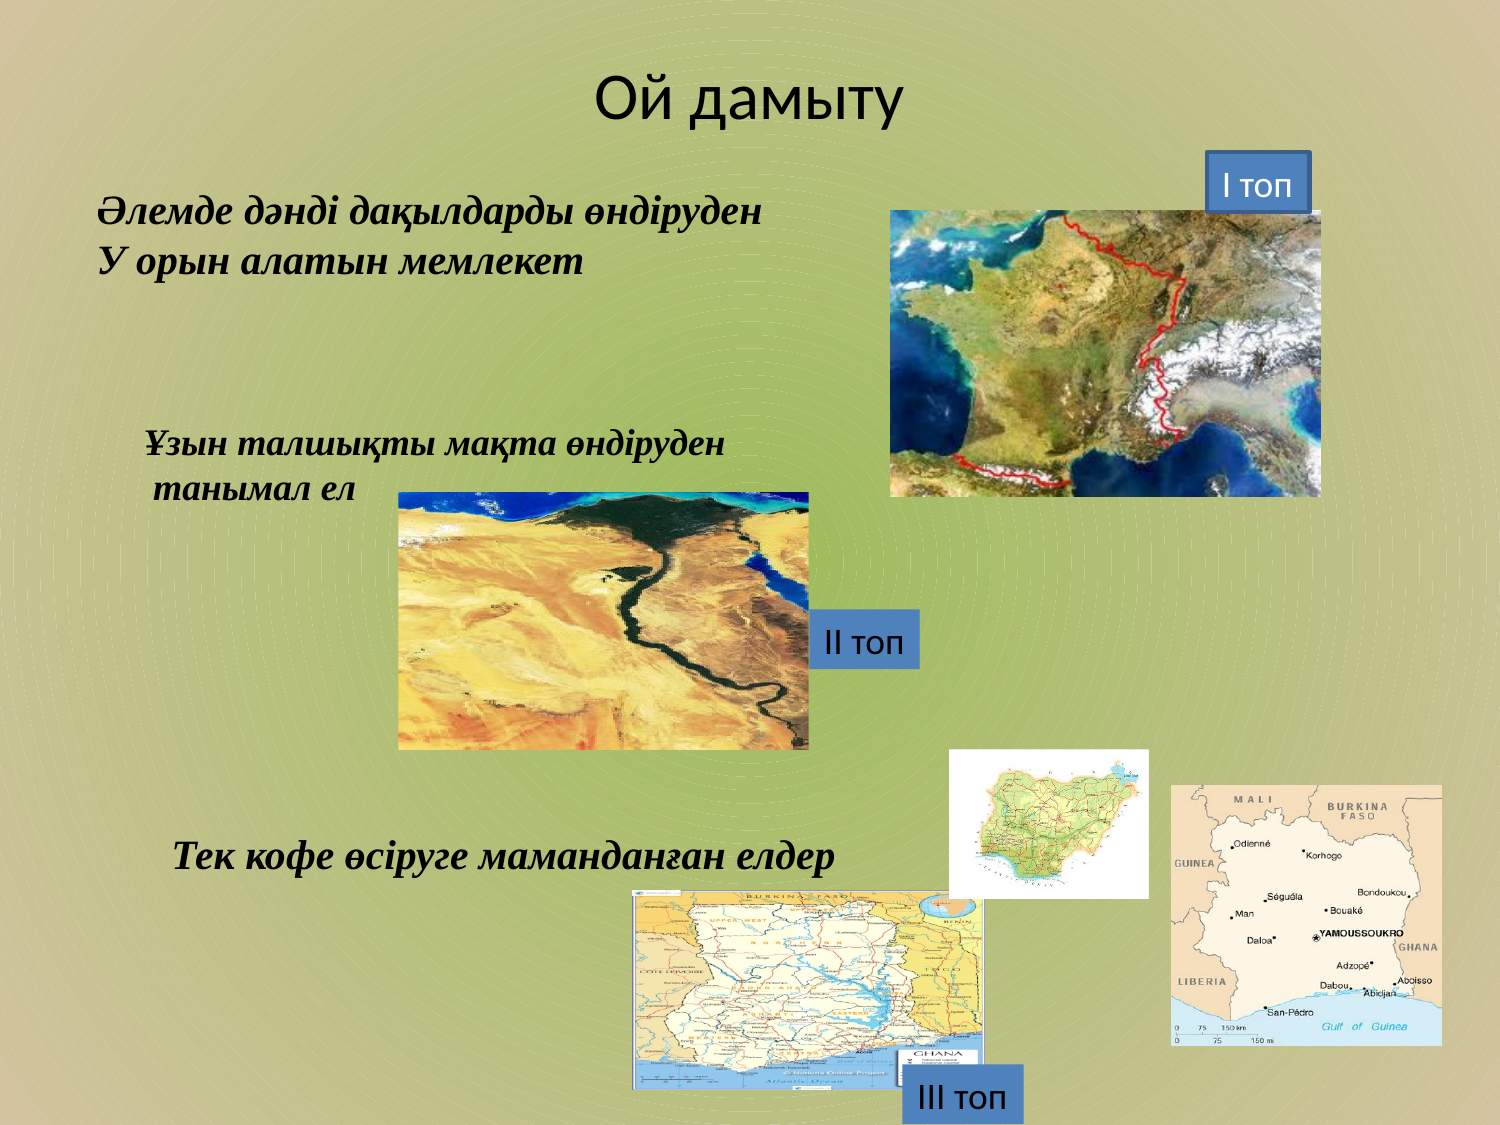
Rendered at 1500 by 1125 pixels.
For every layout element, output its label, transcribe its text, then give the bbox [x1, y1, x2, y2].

text_box ІІ топ [813, 609, 920, 670]
text_box Әлемде дәнді дақылдарды өндіруден У орын алатын мемлекет [81, 175, 786, 291]
picture [890, 210, 1321, 498]
text_box І топ [1205, 150, 1312, 209]
picture [632, 749, 1149, 1091]
title Ой дамыту [75, 45, 1425, 141]
text_box ІІІ топ [902, 1064, 1024, 1125]
text_box Ұзын талшықты мақта өндіруден танымал ел [128, 410, 747, 515]
text_box Тек кофе өсіруге маманданған елдер [156, 820, 851, 886]
picture [398, 491, 809, 751]
picture [1171, 784, 1442, 1046]
